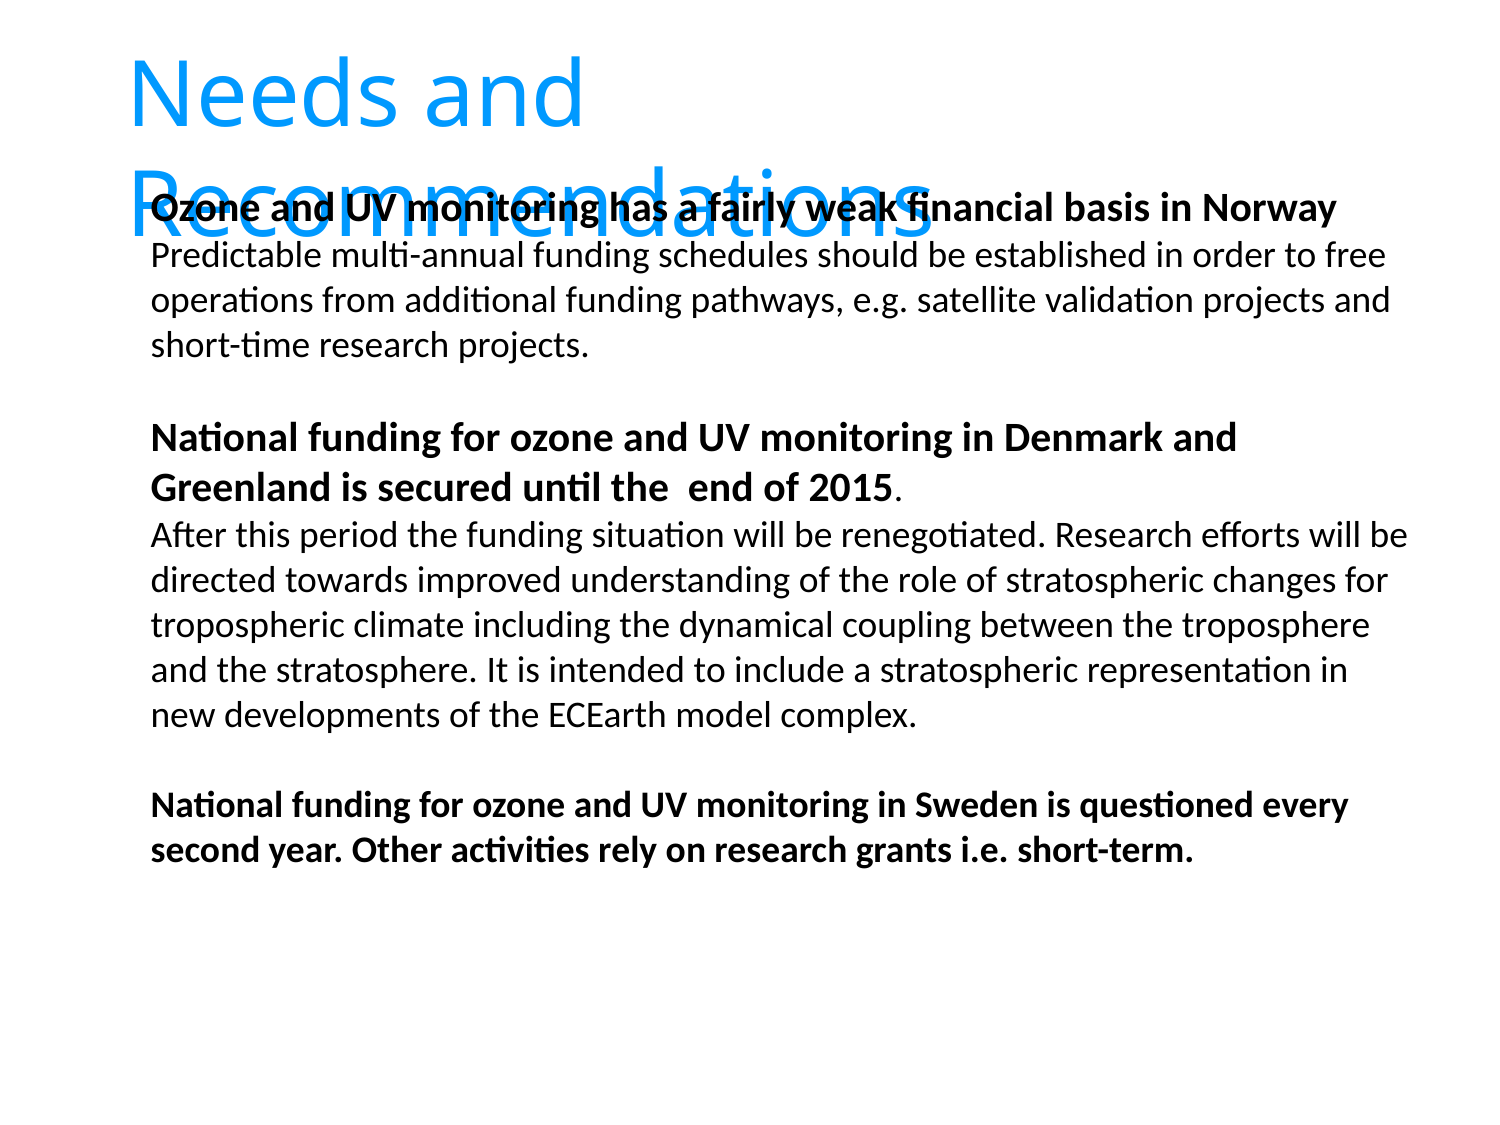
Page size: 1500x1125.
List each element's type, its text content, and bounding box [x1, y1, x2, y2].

text_box [112, 137, 1435, 1106]
text_box Ozone and UV monitoring has a fairly weak financial basis in Norway Predictable multi-annual funding schedules should be established in order to free operations from additional funding pathways, e.g. satellite validation projects and short-time research projects. National funding for ozone and UV monitoring in Denmark and Greenland is secured until the end of 2015. After this period the funding situation will be renegotiated. Research efforts will be directed towards improved understanding of the role of stratospheric changes for tropospheric climate including the dynamical coupling between the troposphere and the stratosphere. It is intended to include a stratospheric representation in new developments of the ECEarth model complex. National funding for ozone and UV monitoring in Sweden is questioned every second year. Other activities rely on research grants i.e. short-term. [135, 172, 1435, 923]
text_box Needs and Recommendations [111, 27, 1435, 216]
